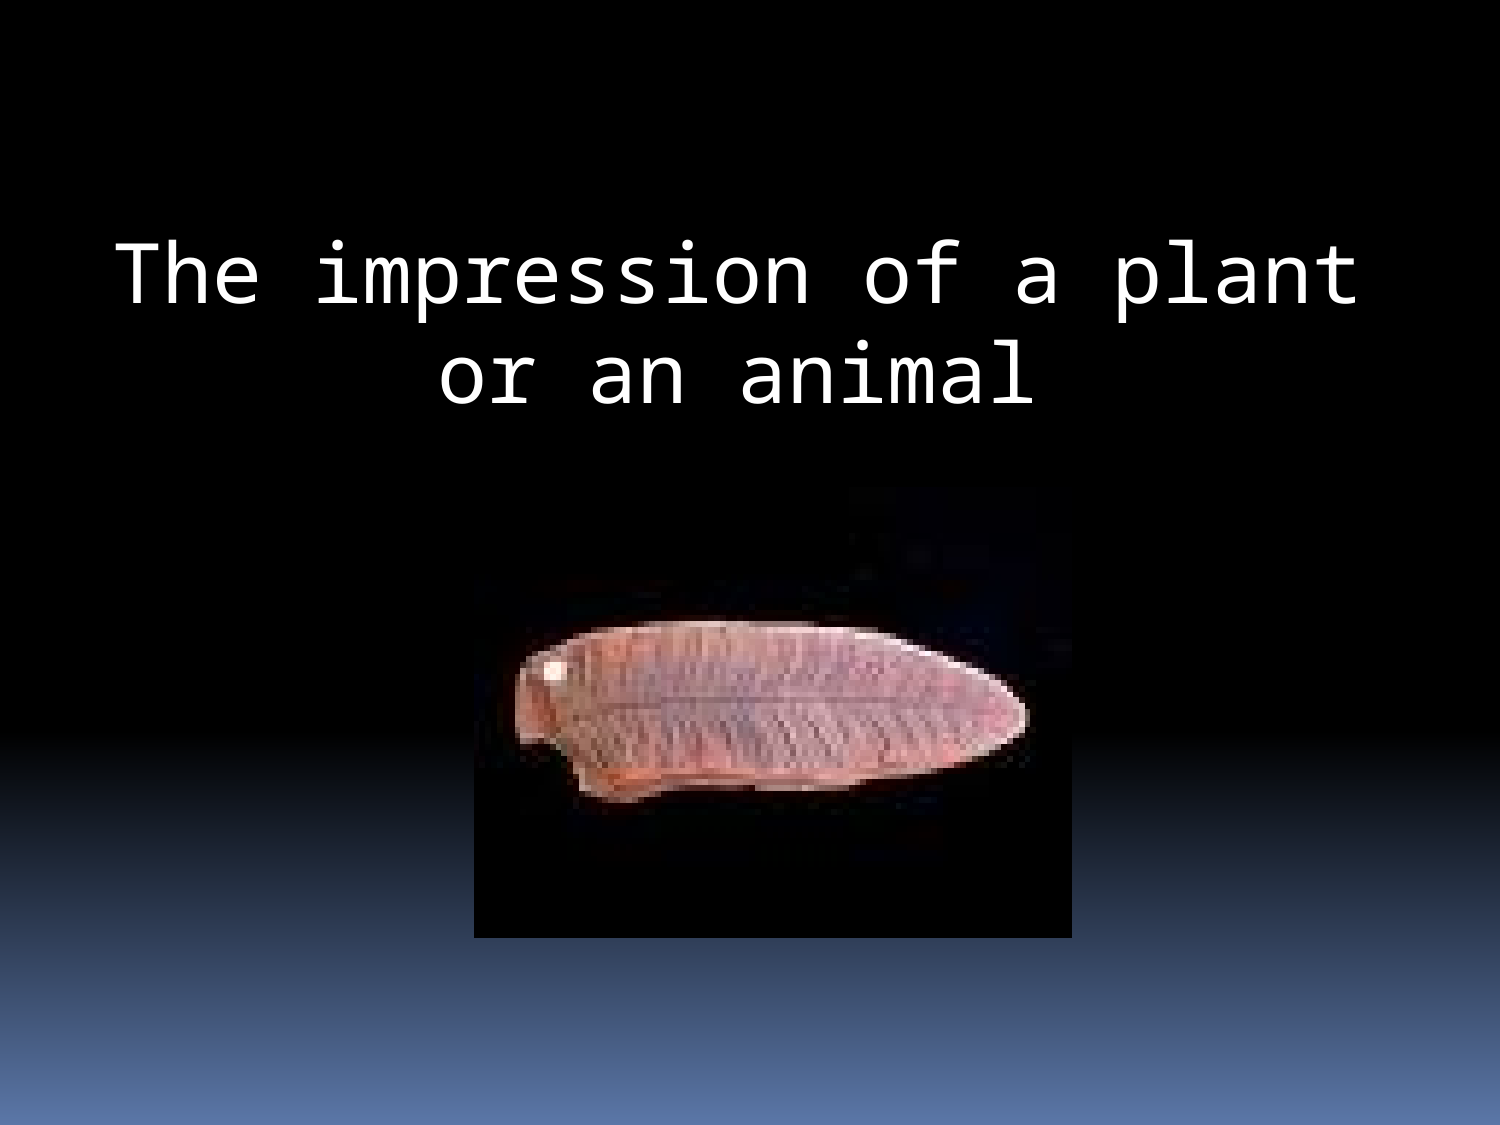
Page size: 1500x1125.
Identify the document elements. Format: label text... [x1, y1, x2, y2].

text_box The impression of a plant or an animal [87, 212, 1388, 428]
picture [474, 486, 1072, 938]
